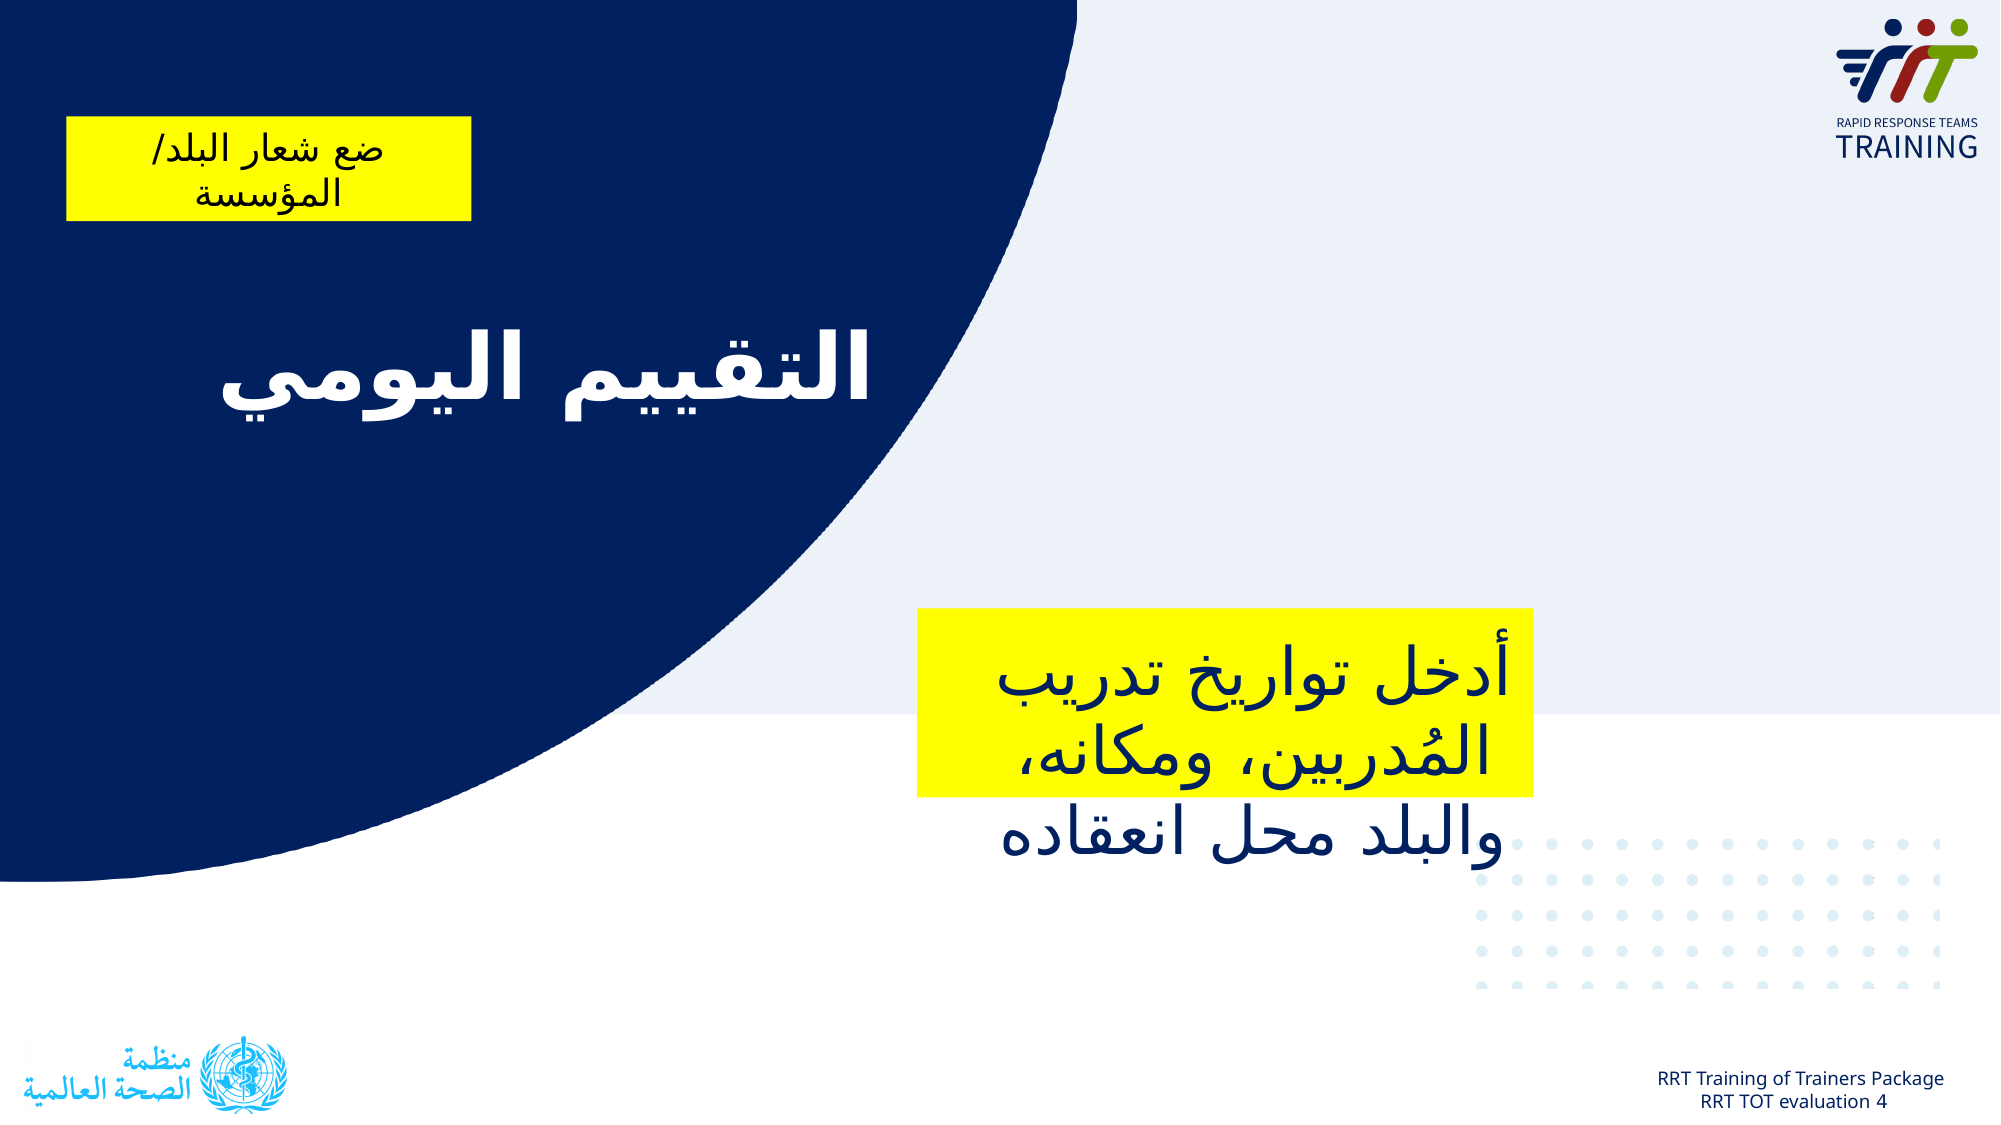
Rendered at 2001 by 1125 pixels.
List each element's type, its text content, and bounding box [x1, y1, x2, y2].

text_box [916, 608, 1558, 798]
text_box التقييم اليومي [69, 299, 884, 425]
text_box ضع شعار البلد/ المؤسسة [66, 116, 472, 222]
picture [1476, 839, 1940, 989]
picture [0, 0, 1077, 882]
picture [1835, 19, 1978, 167]
picture [24, 1036, 287, 1114]
picture [1486, 839, 1495, 848]
picture [1476, 839, 1494, 864]
